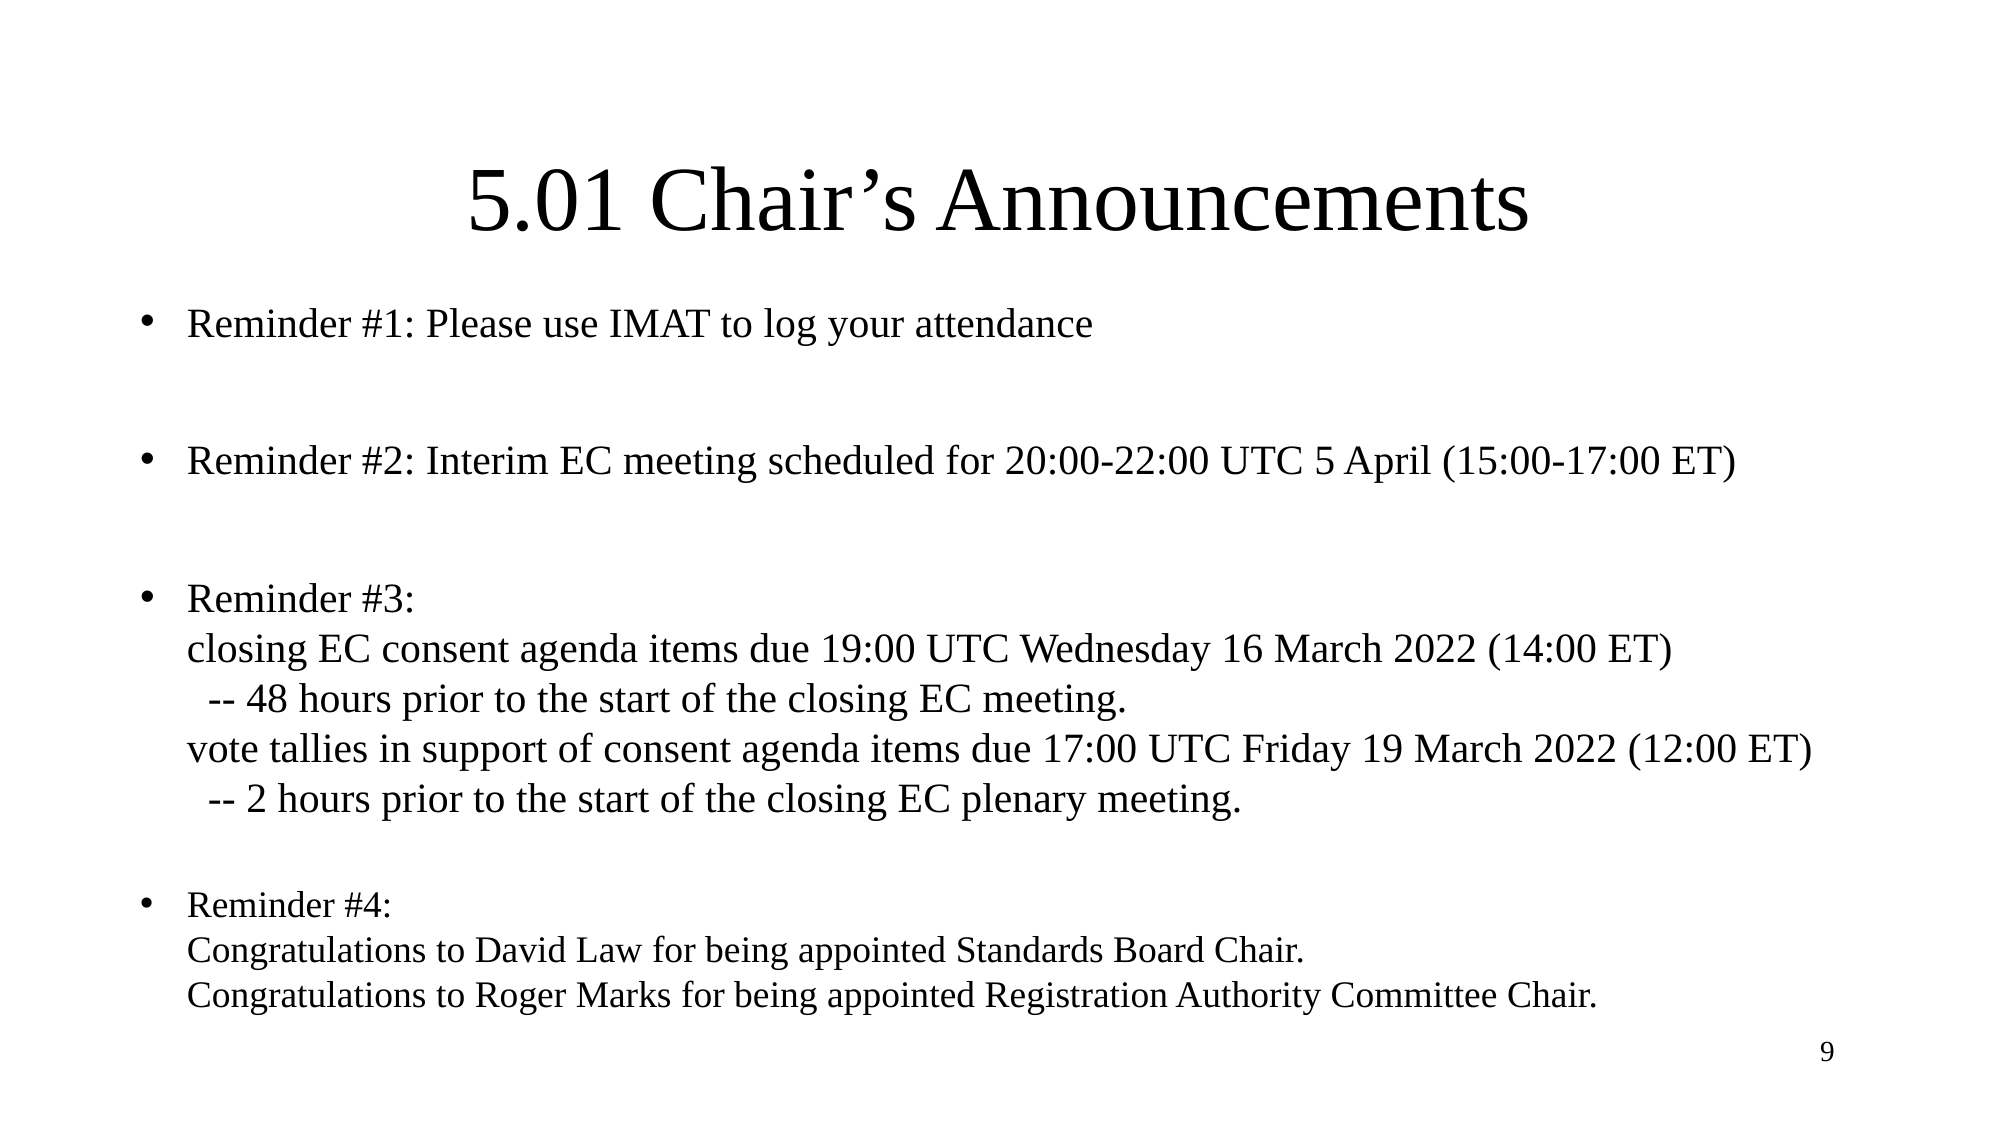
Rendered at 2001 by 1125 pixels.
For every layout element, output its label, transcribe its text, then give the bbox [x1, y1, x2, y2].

list Reminder #1: Please use IMAT to log your attendance Reminder #2: Interim EC meeting scheduled for 20:00-22:00 UTC 5 April (15:00-17:00 ET) Reminder #3: closing EC consent agenda items due 19:00 UTC Wednesday 16 March 2022 (14:00 ET) -- 48 hours prior to the start of the closing EC meeting. vote tallies in support of consent agenda items due 17:00 UTC Friday 19 March 2022 (12:00 ET) -- 2 hours prior to the start of the closing EC plenary meeting. Reminder #4: Congratulations to David Law for being appointed Standards Board Chair. Congratulations to Roger Marks for being appointed Registration Authority Committee Chair. [49, 287, 1901, 964]
title 5.01 Chair’s Announcements [149, 99, 1851, 287]
slide_number 9 [1433, 1024, 1851, 1101]
